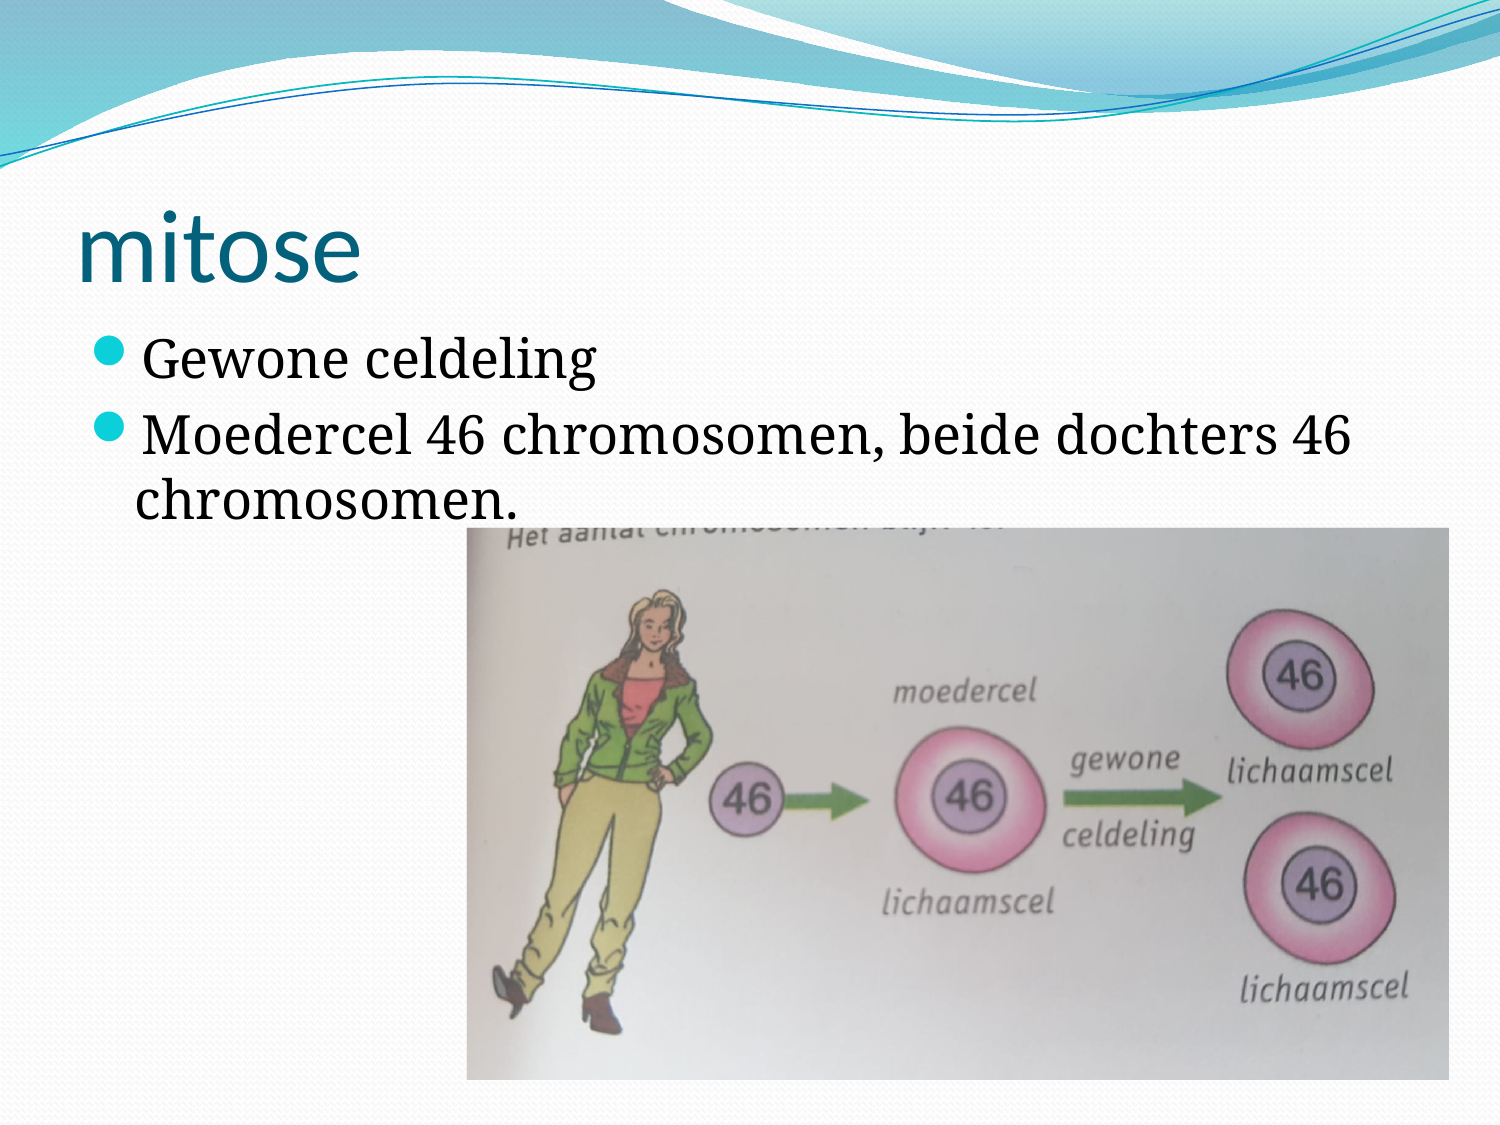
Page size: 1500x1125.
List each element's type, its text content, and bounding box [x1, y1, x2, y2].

picture [468, 528, 676, 1080]
list Gewone celdeling Moedercel 46 chromosomen, beide dochters 46 chromosomen. [1240, 317, 1425, 528]
picture [681, 311, 1235, 1125]
title mitose [75, 115, 1425, 303]
picture [1240, 528, 1449, 1080]
list Gewone celdeling Moedercel 46 chromosomen, beide dochters 46 chromosomen. [75, 317, 676, 1038]
